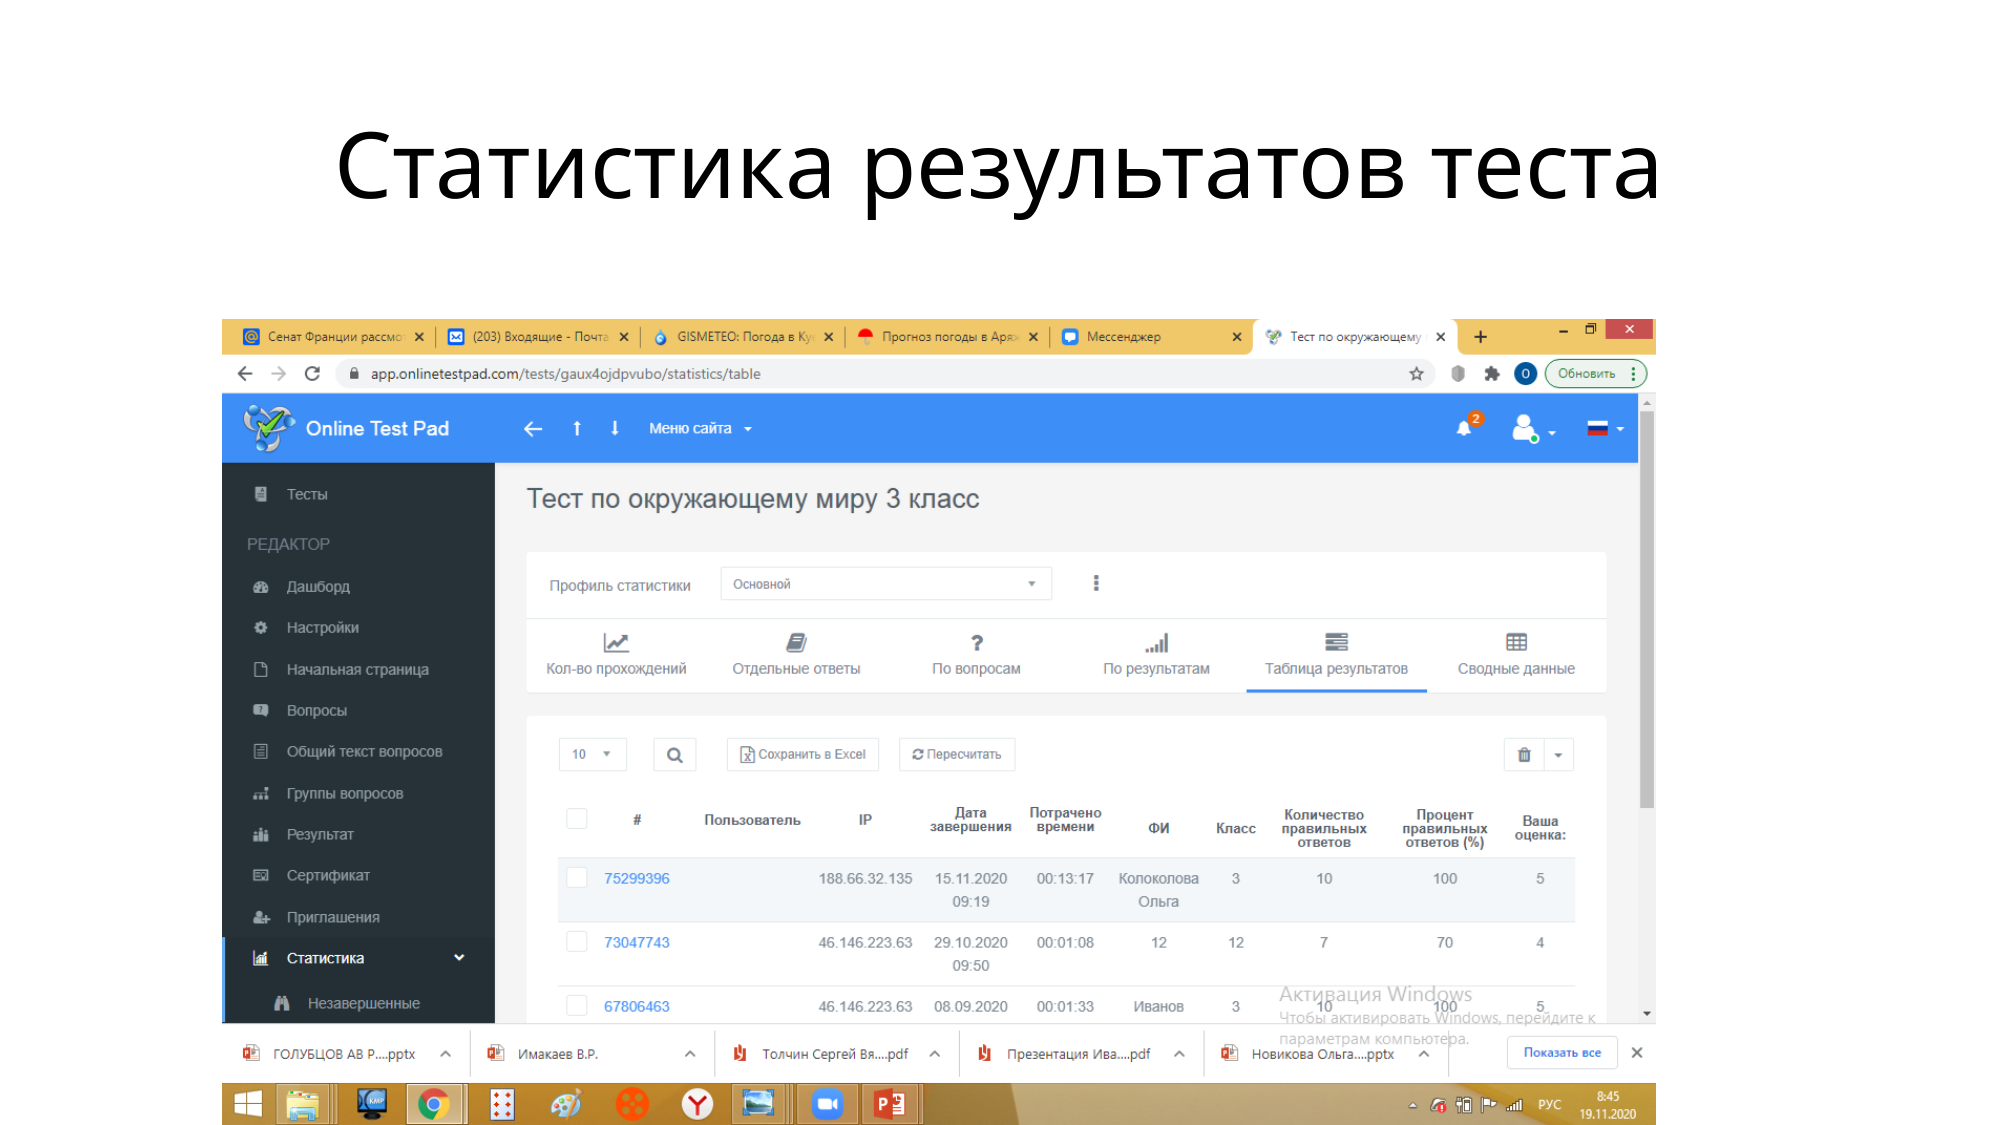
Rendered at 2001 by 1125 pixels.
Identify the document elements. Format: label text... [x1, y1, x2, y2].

title Статистика результатов теста [137, 59, 1863, 278]
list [222, 319, 1656, 1125]
